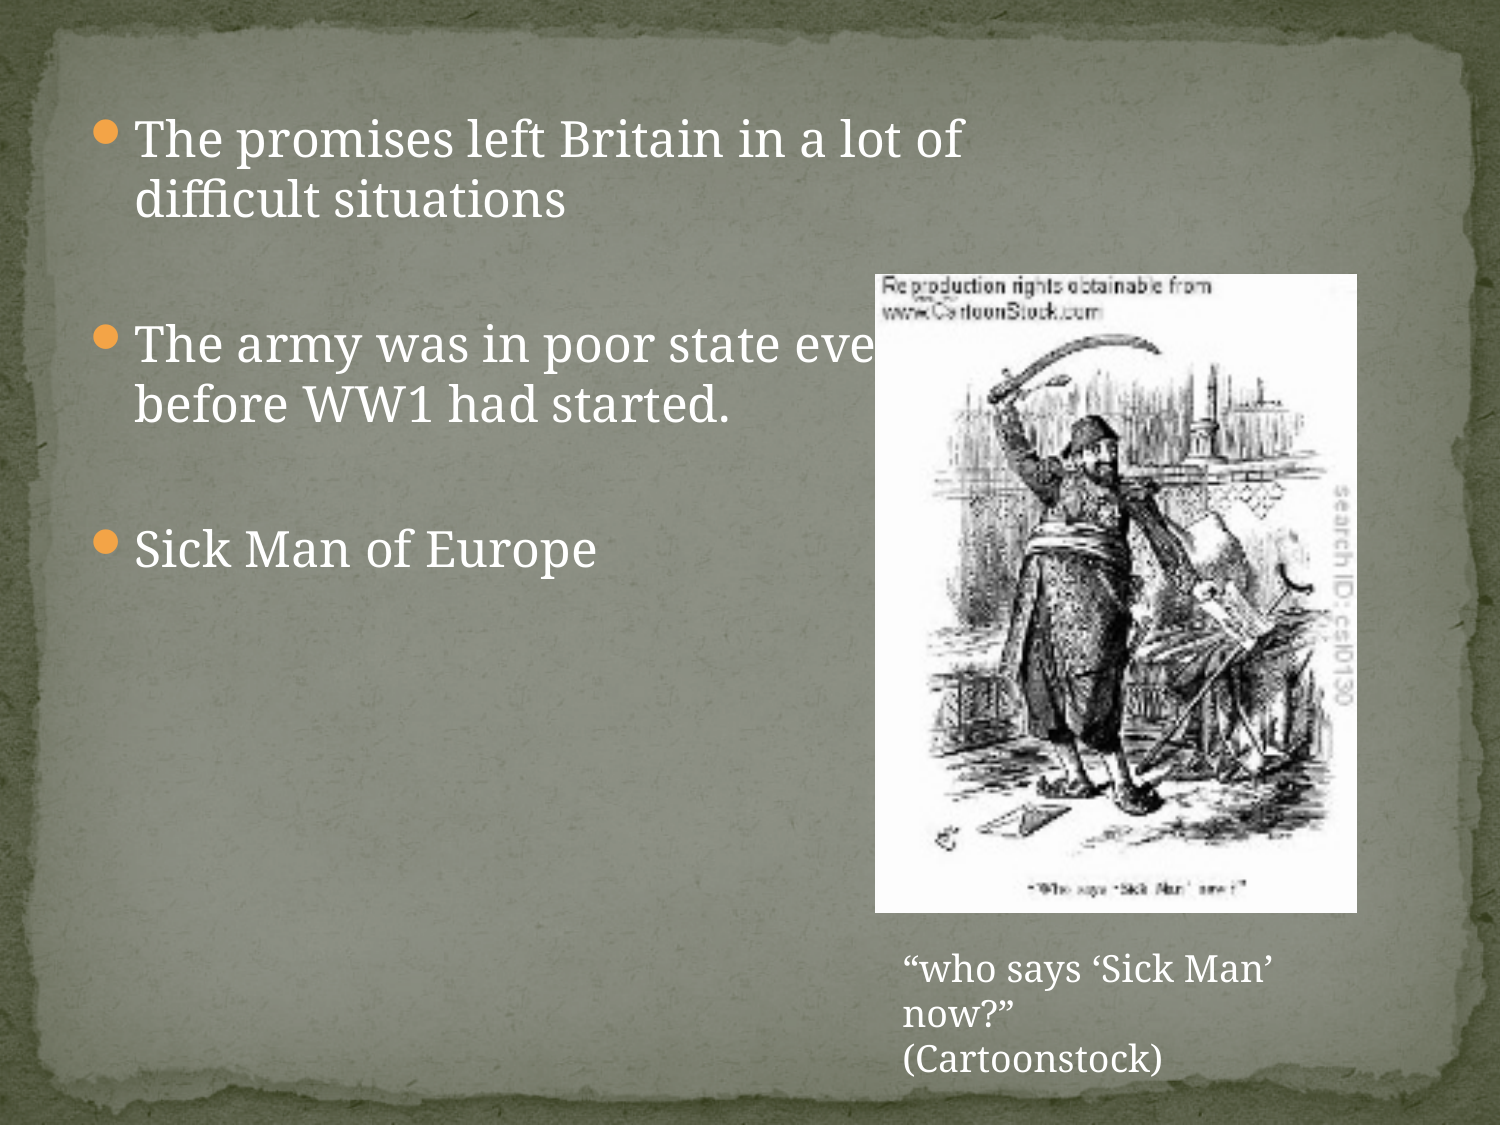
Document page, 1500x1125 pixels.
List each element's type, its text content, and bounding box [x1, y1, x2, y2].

picture [875, 274, 1357, 913]
text_box “who says ‘Sick Man’ now?” (Cartoonstock) [887, 937, 1363, 1088]
list The promises left Britain in a lot of difficult situations The army was in poor state even before WW1 had started. Sick Man of Europe [75, 99, 988, 975]
